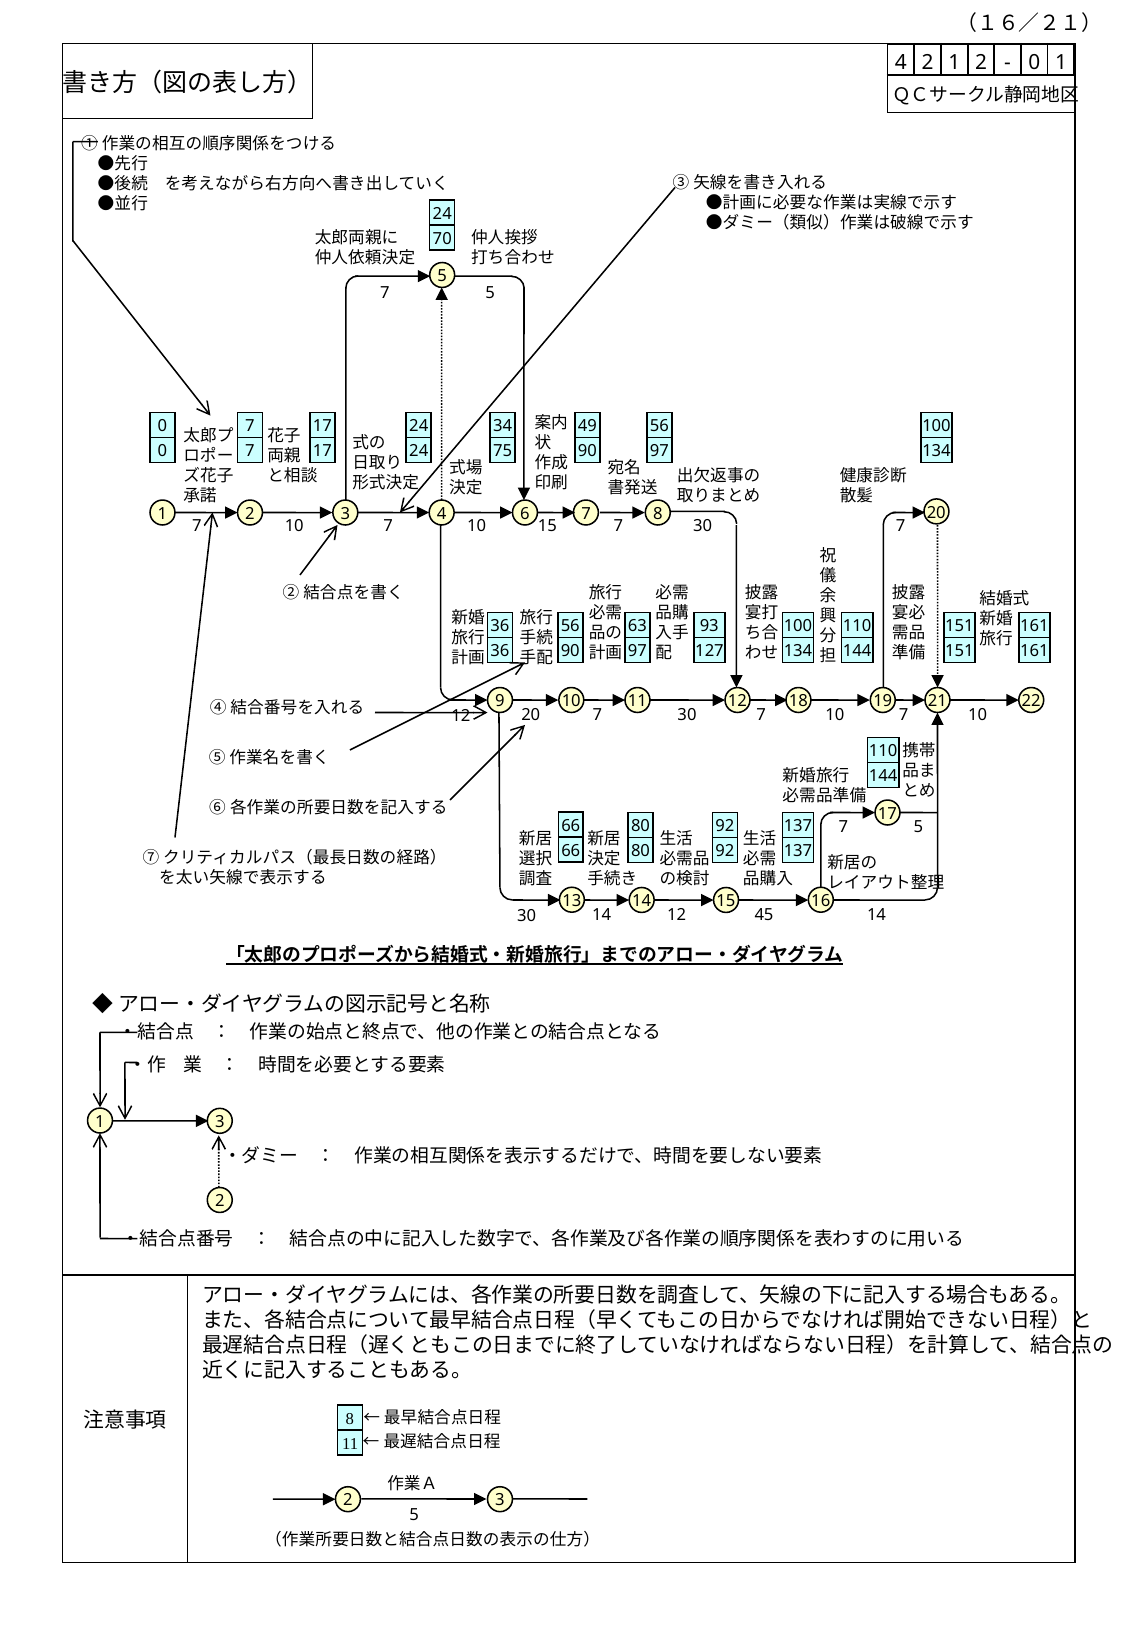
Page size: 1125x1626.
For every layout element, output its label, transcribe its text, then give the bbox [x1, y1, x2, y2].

text_box 披露 宴必 需品 準備 [877, 574, 883, 688]
text_box 5 [429, 262, 455, 288]
table_header 1 [1048, 45, 1073, 74]
text_box ②結合点を書く [267, 574, 419, 610]
text_box [405, 275, 431, 283]
text_box 0 [150, 437, 168, 463]
text_box ⑥各作業の所要日数を記入する [194, 789, 463, 825]
text_box 新婚 旅行 計画 [436, 599, 440, 675]
text_box 携帯 品ま とめ [887, 732, 951, 807]
text_box 12 [725, 688, 750, 713]
text_box [319, 506, 332, 519]
text_box 7 [177, 507, 217, 543]
text_box 30 [662, 696, 712, 732]
text_box 16 [808, 890, 834, 913]
text_box 75 [490, 437, 516, 463]
text_box 4 [429, 500, 453, 526]
text_box 太郎両親に 仲人依頼決定 [300, 220, 431, 275]
text_box 66 [568, 837, 572, 863]
text_box [174, 512, 219, 838]
text_box 17 [309, 412, 335, 437]
text_box 90 [568, 637, 574, 663]
text_box 祝 儀 余 興 分 担 [804, 537, 852, 672]
text_box 7 [577, 696, 617, 732]
text_box 生活 必需品 の検討 [644, 820, 725, 895]
text_box 式場 決定 [434, 449, 498, 505]
text_box 161 [1018, 612, 1050, 637]
text_box 18 [785, 687, 811, 713]
text_box 新居の レイアウト整理 [812, 844, 960, 900]
text_box 案内 状 作成 印刷 [525, 404, 584, 500]
text_box 12 [652, 896, 701, 932]
text_box 披露 宴打 ち合 わせ [742, 574, 794, 670]
text_box ・結合点 ： 作業の始点と終点で、他の作業との結合点となる [104, 1012, 676, 1050]
text_box 新居 決定 手続き [572, 820, 644, 895]
text_box 健康診断 散髪 [825, 457, 922, 512]
text_box [440, 687, 454, 697]
text_box 134 [782, 637, 814, 663]
text_box 36 [500, 612, 504, 637]
text_box ⑤作業名を書く [193, 739, 345, 775]
text_box [62, 43, 1075, 1274]
text_box 22 [1018, 687, 1044, 713]
text_box 7 [365, 274, 405, 310]
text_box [670, 511, 737, 688]
text_box 70 [431, 225, 455, 250]
text_box 151 [943, 612, 975, 637]
text_box 21 [925, 687, 950, 713]
text_box [408, 506, 429, 519]
text_box [931, 674, 944, 688]
text_box 書き方（図の表し方） [62, 43, 313, 119]
text_box 100 [920, 412, 953, 437]
text_box 161 [1018, 637, 1050, 663]
text_box 56 [646, 412, 672, 437]
text_box 12 [436, 713, 486, 732]
text_box ⑦クリティカルパス（最長日数の経路） を太い矢線で表示する [127, 839, 462, 895]
text_box 宛名 書発送 [592, 449, 673, 505]
text_box 20 [506, 696, 555, 732]
text_box 式の 日取り 形式決定 [337, 424, 345, 500]
text_box 15 [523, 507, 572, 542]
table_header 0 [1022, 45, 1047, 74]
text_box [701, 893, 713, 907]
text_box [113, 1114, 209, 1128]
text_box [500, 724, 526, 751]
text_box 36 [500, 637, 504, 663]
text_box 旅行 手続 手配 [504, 599, 568, 675]
text_box 生活 必需 品購入 [728, 820, 809, 895]
text_box 式の 日取り 形式決定 [346, 424, 435, 500]
text_box 10 [953, 696, 1002, 732]
text_box [499, 887, 513, 897]
text_box 7 [598, 507, 638, 542]
table_header - [995, 45, 1020, 74]
text_box 7 [741, 696, 781, 732]
text_box 10 [810, 696, 860, 732]
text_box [262, 1399, 604, 1557]
text_box 80 [628, 812, 654, 820]
text_box （１６／２１） [941, 2, 1117, 42]
text_box 3 [332, 500, 358, 526]
text_box アロー・ダイヤグラムには、各作業の所要日数を調査して、矢線の下に記入する場合もある。 また、各結合点について最早結合点日程（早くてもこの日からでなければ開始できない日程）と 最遅結合点日程（遅くともこの日までに終了していなければならない日程）を計算して、結合点の 近くに記入することもある。 [187, 1274, 1075, 1563]
table_header 2 [969, 45, 993, 74]
text_box 披露 宴必 需品 準備 [884, 574, 947, 690]
text_box 太郎プ ロポー ズ花子 承諾 [168, 417, 249, 512]
text_box [299, 525, 338, 576]
text_box ③矢線を書き入れる ●計画に必要な作業は実線で示す ●ダミー（類似）作業は破線で示す [657, 164, 989, 240]
text_box ・作 業 ： 時間を必要とする要素 [114, 1045, 461, 1084]
table_header 2 [915, 45, 940, 74]
text_box 17 [875, 800, 900, 826]
text_box 「太郎のプロポーズから結婚式・新婚旅行」までのアロー・ダイヤグラム [211, 935, 858, 973]
text_box [217, 506, 237, 519]
text_box ①作業の相互の順序関係をつける ●先行 ●後続 を考えながら右方向へ書き出していく ●並行 [66, 125, 464, 220]
text_box 必需 品購 入手 配 [640, 574, 665, 670]
text_box ④結合番号を入れる [194, 689, 380, 725]
text_box 7 [368, 507, 408, 542]
text_box 2 [207, 1187, 233, 1213]
text_box [435, 287, 448, 300]
text_box 20 [924, 498, 949, 524]
text_box 5 [898, 808, 938, 843]
text_box [117, 1062, 133, 1120]
text_box 9 [487, 687, 512, 713]
text_box 110 [841, 612, 873, 637]
text_box 56 [568, 612, 574, 637]
text_box 10 [269, 507, 319, 542]
text_box [1002, 693, 1019, 707]
text_box 110 [867, 737, 887, 762]
text_box ◆アロー・ダイヤグラムの図示記号と名称 [77, 983, 506, 1024]
text_box [500, 506, 513, 519]
text_box [781, 696, 786, 704]
text_box 13 [559, 887, 584, 913]
table_header 4 [888, 45, 913, 74]
text_box 出欠返事の 取りまとめ [662, 457, 776, 512]
text_box 新婚旅行 必需品準備 [767, 757, 882, 812]
text_box 注意事項 [62, 1274, 187, 1563]
text_box 92 [712, 812, 738, 837]
text_box 30 [502, 897, 551, 932]
text_box 結婚式 新婚 旅行 [964, 580, 1045, 655]
text_box 151 [943, 637, 975, 663]
text_box 10 [452, 507, 501, 543]
text_box 7 [823, 808, 863, 843]
text_box 137 [782, 837, 814, 863]
table_header 1 [942, 45, 967, 74]
text_box [517, 367, 531, 500]
text_box [547, 893, 559, 905]
text_box 0 [150, 412, 175, 437]
text_box 11 [625, 687, 650, 713]
text_box 8 [645, 500, 667, 526]
text_box 137 [782, 812, 814, 837]
text_box [92, 1032, 108, 1108]
text_box 1 [87, 1108, 113, 1133]
text_box 24 [406, 412, 432, 424]
text_box [857, 693, 870, 705]
text_box [931, 712, 944, 732]
text_box [349, 662, 526, 751]
text_box ・結合点番号 ： 結合点の中に記入した数字で、各作業及び各作業の順序関係を表わすのに用いる [106, 1218, 979, 1256]
text_box 7 [237, 412, 263, 437]
text_box [72, 240, 211, 416]
text_box 97 [646, 437, 672, 449]
text_box 15 [713, 887, 739, 913]
text_box 100 [782, 612, 814, 637]
text_box 66 [558, 812, 584, 837]
text_box 19 [870, 687, 895, 713]
text_box 10 [558, 687, 584, 713]
text_box 134 [920, 437, 953, 463]
text_box 24 [431, 220, 455, 225]
text_box 新居 選択 調査 [504, 820, 568, 895]
text_box 7 [881, 507, 921, 542]
text_box 45 [739, 896, 789, 932]
text_box [612, 693, 625, 705]
text_box 5 [470, 274, 510, 310]
text_box 14 [852, 896, 901, 932]
text_box ＱＣサークル静岡地区 [887, 75, 1075, 113]
text_box 49 [584, 412, 600, 437]
text_box ・ダミー ： 作業の相互関係を表示するだけで、時間を要しない要素 [208, 1136, 838, 1174]
text_box [789, 893, 809, 907]
text_box 案内 状 作成 印刷 [519, 404, 523, 487]
text_box 仲人挨拶 打ち合わせ [456, 219, 570, 275]
text_box 14 [577, 896, 626, 932]
text_box [511, 276, 525, 289]
text_box 3 [207, 1108, 233, 1134]
text_box 新婚 旅行 計画 [441, 599, 500, 675]
text_box 14 [629, 895, 654, 913]
text_box [92, 1133, 108, 1238]
text_box 7 [573, 500, 598, 526]
text_box 1 [150, 500, 175, 526]
text_box 90 [584, 437, 600, 463]
text_box 旅行 必需 品の 計画 [574, 574, 638, 670]
text_box 144 [841, 637, 873, 663]
text_box 7 [884, 696, 924, 732]
text_box 花子 両親 と相談 [252, 417, 333, 492]
text_box [427, 705, 488, 720]
text_box 12 [436, 697, 486, 712]
text_box [345, 275, 359, 289]
text_box 34 [490, 412, 516, 437]
text_box 2 [237, 500, 263, 526]
text_box 6 [512, 500, 537, 525]
text_box [638, 509, 645, 516]
text_box [399, 187, 676, 513]
text_box 144 [882, 762, 887, 788]
text_box [712, 696, 725, 707]
text_box [863, 812, 875, 819]
